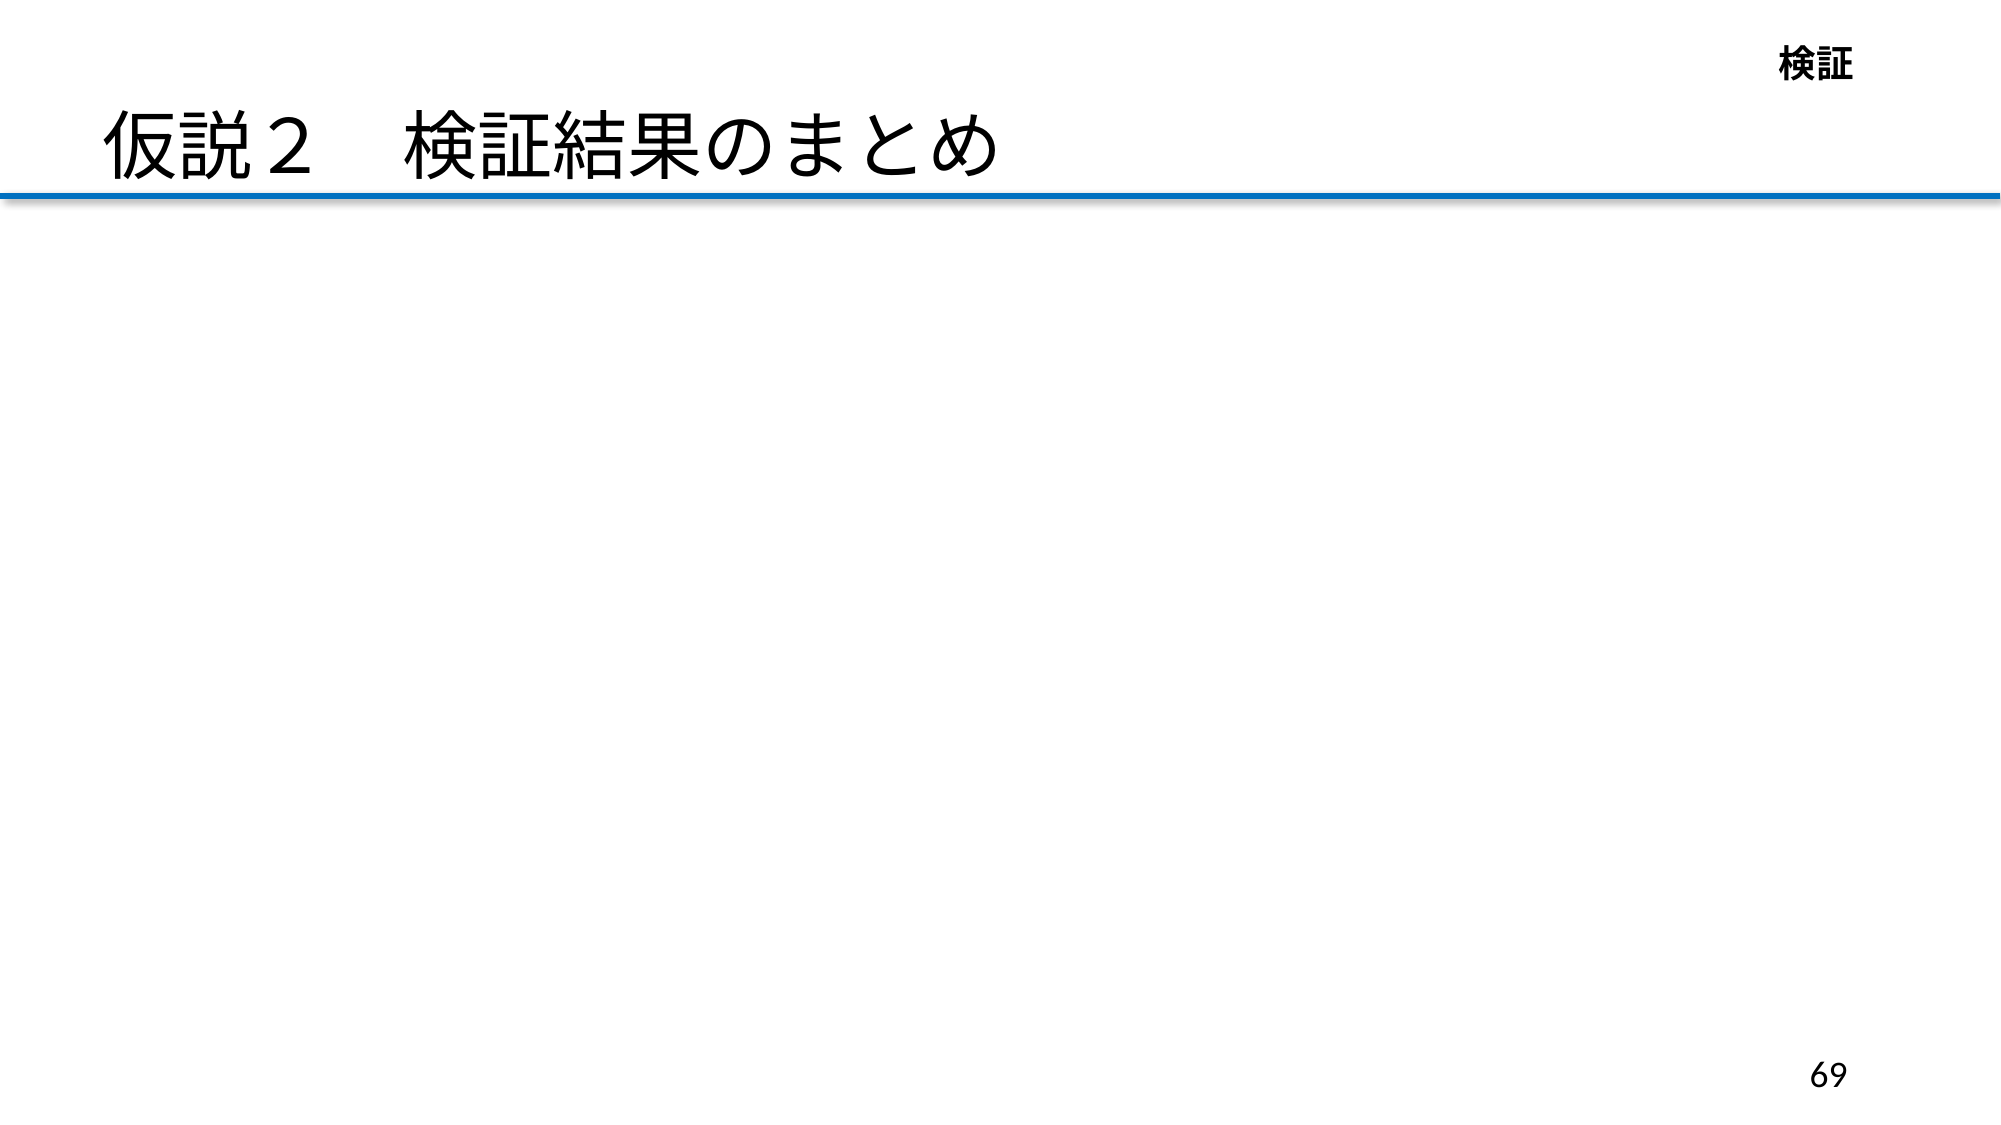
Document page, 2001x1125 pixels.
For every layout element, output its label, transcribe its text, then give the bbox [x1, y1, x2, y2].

slide_number 69 [1412, 1042, 1863, 1103]
text_box 検証 [1764, 33, 1869, 93]
text_box 仮説２ 検証結果のまとめ [87, 91, 1018, 197]
